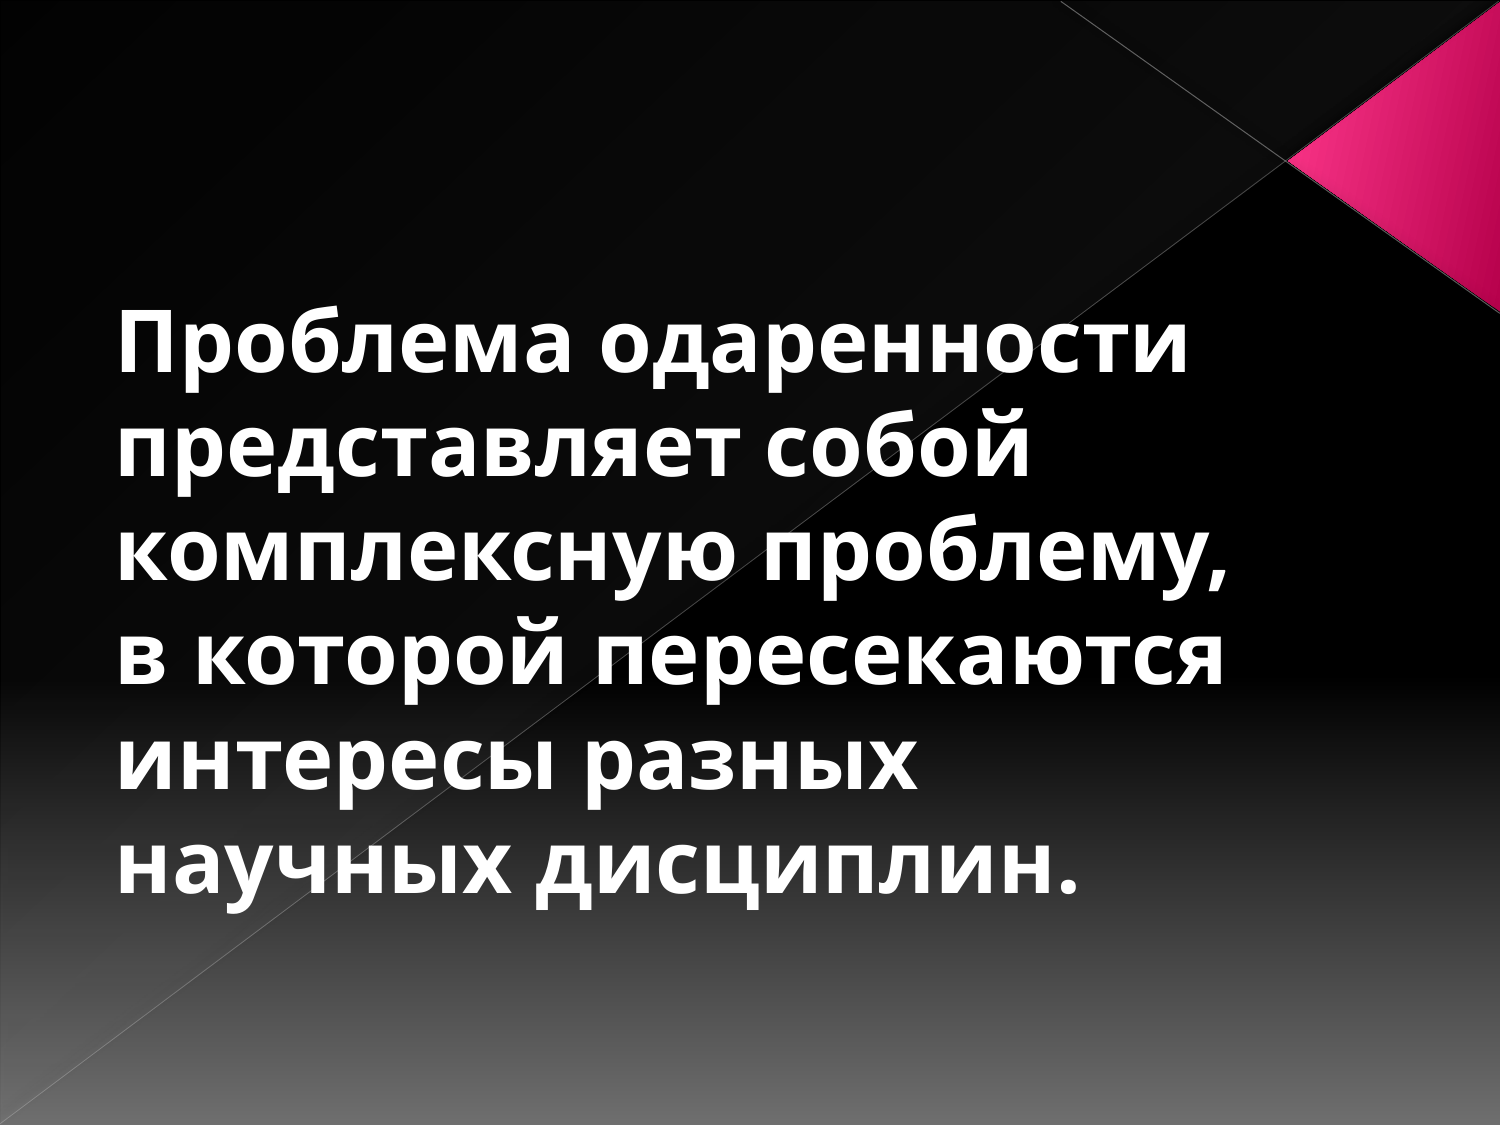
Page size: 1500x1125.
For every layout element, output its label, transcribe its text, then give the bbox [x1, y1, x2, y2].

title Проблема одаренности представляет собой комплексную проблему, в которой пересекаются интересы разных научных дисциплин. [100, 219, 1264, 976]
